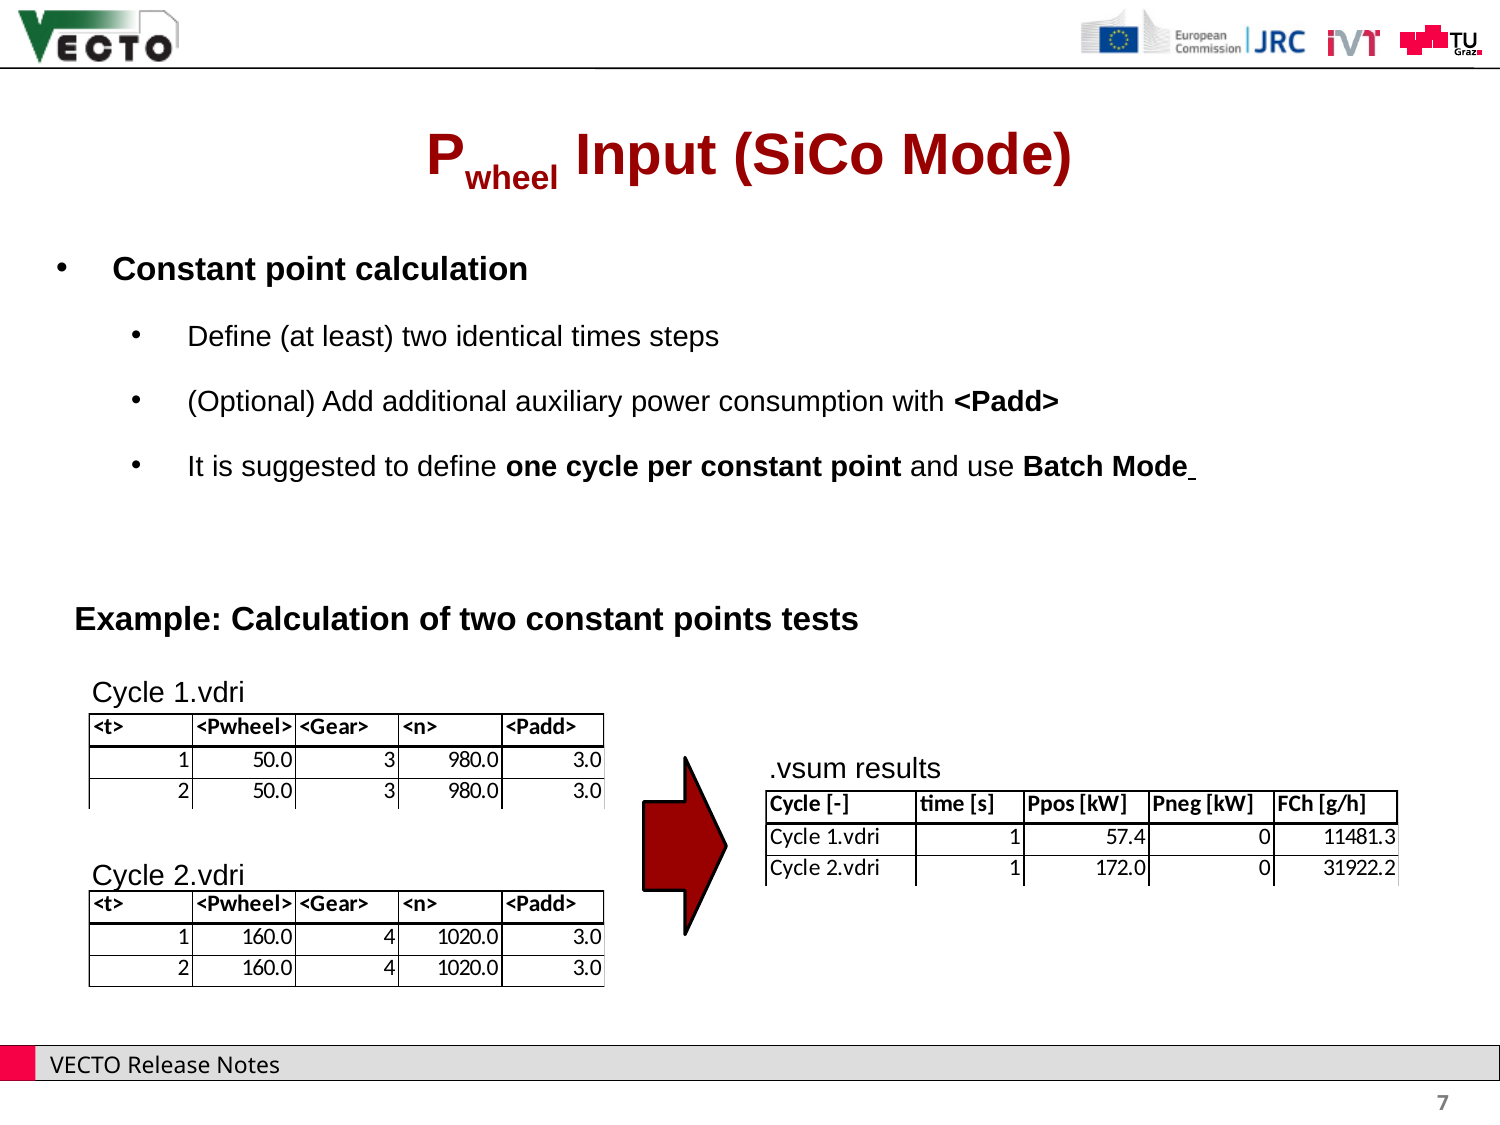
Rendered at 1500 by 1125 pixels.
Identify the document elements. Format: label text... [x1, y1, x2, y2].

picture [1080, 7, 1306, 54]
text_box Constant point calculation Define (at least) two identical times steps (Optional) Add additional auxiliary power consumption with <Padd> It is suggested to define one cycle per constant point and use Batch Mode [41, 219, 1436, 490]
text_box Pwheel Input (SiCo Mode) [0, 127, 1500, 185]
text_box .vsum results [754, 742, 957, 792]
picture [1328, 30, 1380, 56]
text_box Cycle 1.vdri [77, 666, 261, 717]
picture [17, 9, 179, 65]
picture [764, 790, 1400, 888]
text_box [643, 757, 727, 935]
text_box Example: Calculation of two constant points tests [59, 589, 875, 645]
text_box Cycle 2.vdri [77, 848, 261, 899]
picture [88, 890, 606, 988]
picture [88, 713, 606, 811]
